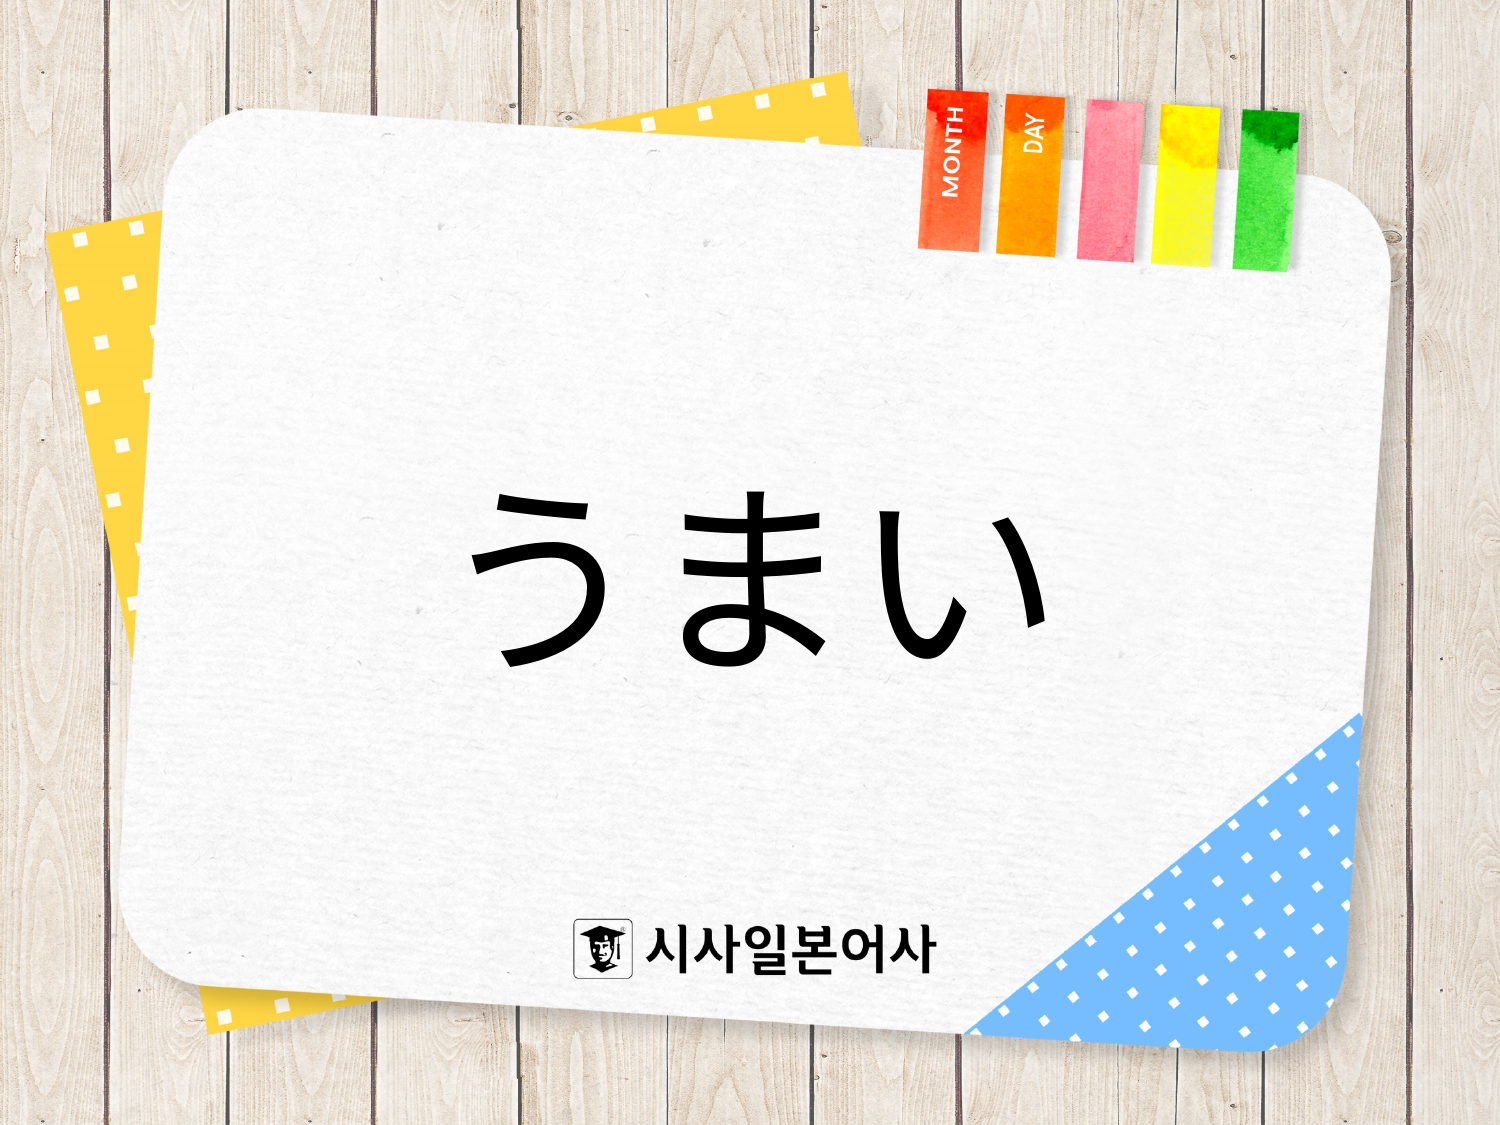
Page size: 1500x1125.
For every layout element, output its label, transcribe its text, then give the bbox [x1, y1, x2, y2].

picture [0, 0, 1500, 1125]
title うまい [75, 338, 1425, 811]
